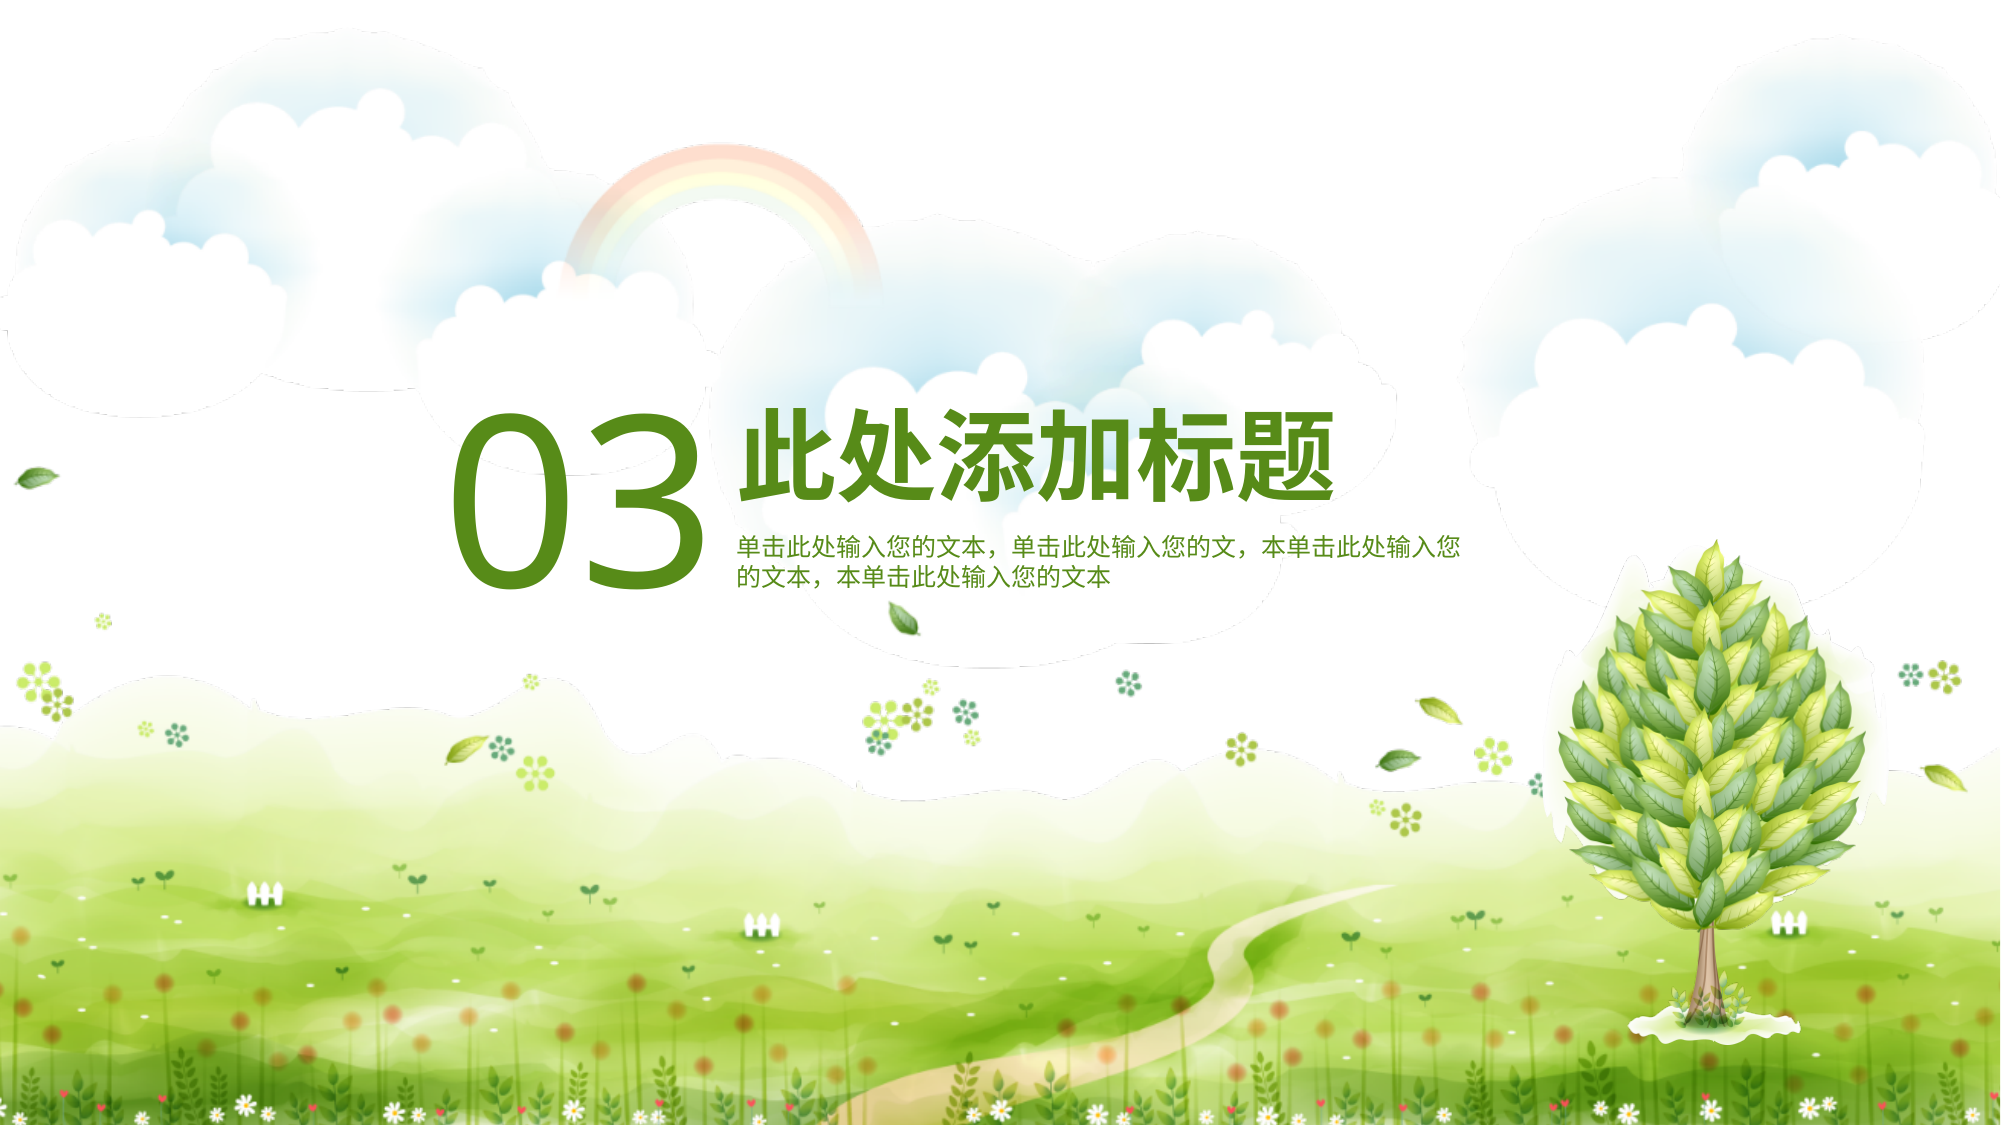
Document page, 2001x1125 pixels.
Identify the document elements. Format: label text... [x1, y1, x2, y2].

text_box 03 [385, 340, 774, 644]
picture [0, 27, 2001, 1125]
text_box 此处添加标题 [721, 386, 1858, 521]
text_box 单击此处输入您的文本，单击此处输入您的文，本单击此处输入您的文本，本单击此处输入您的文本 [721, 523, 1491, 599]
